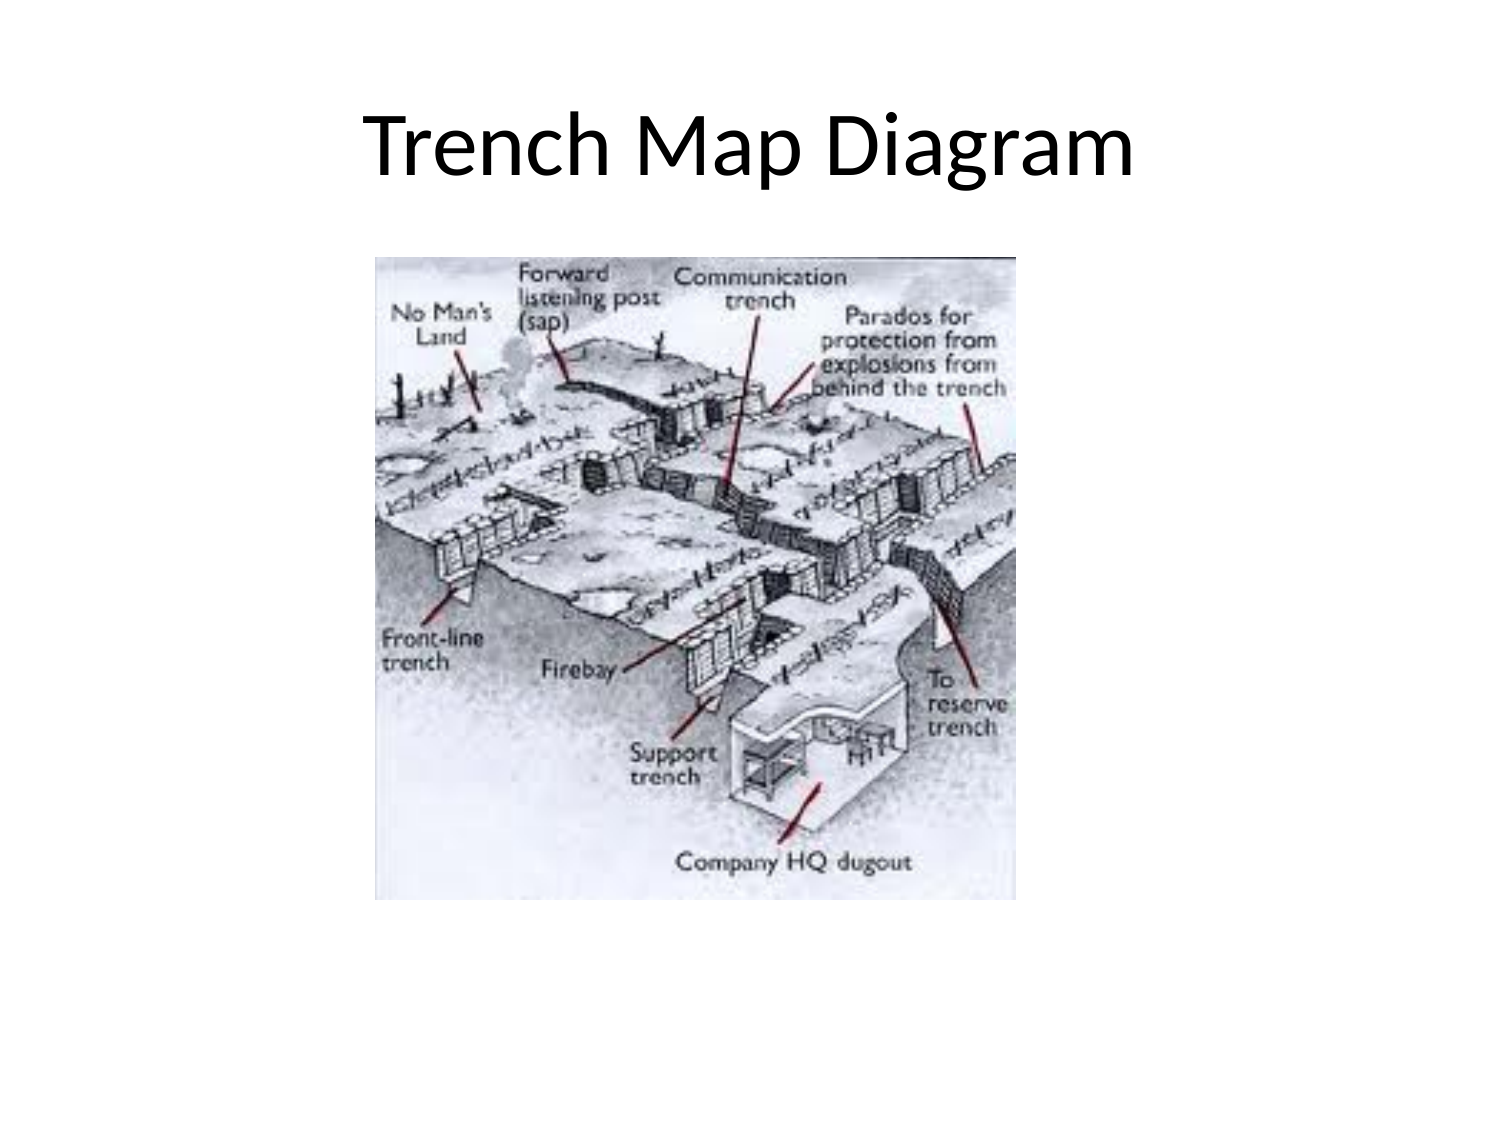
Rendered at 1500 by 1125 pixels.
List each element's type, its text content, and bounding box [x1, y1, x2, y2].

title Trench Map Diagram [75, 45, 1425, 233]
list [374, 256, 1016, 901]
